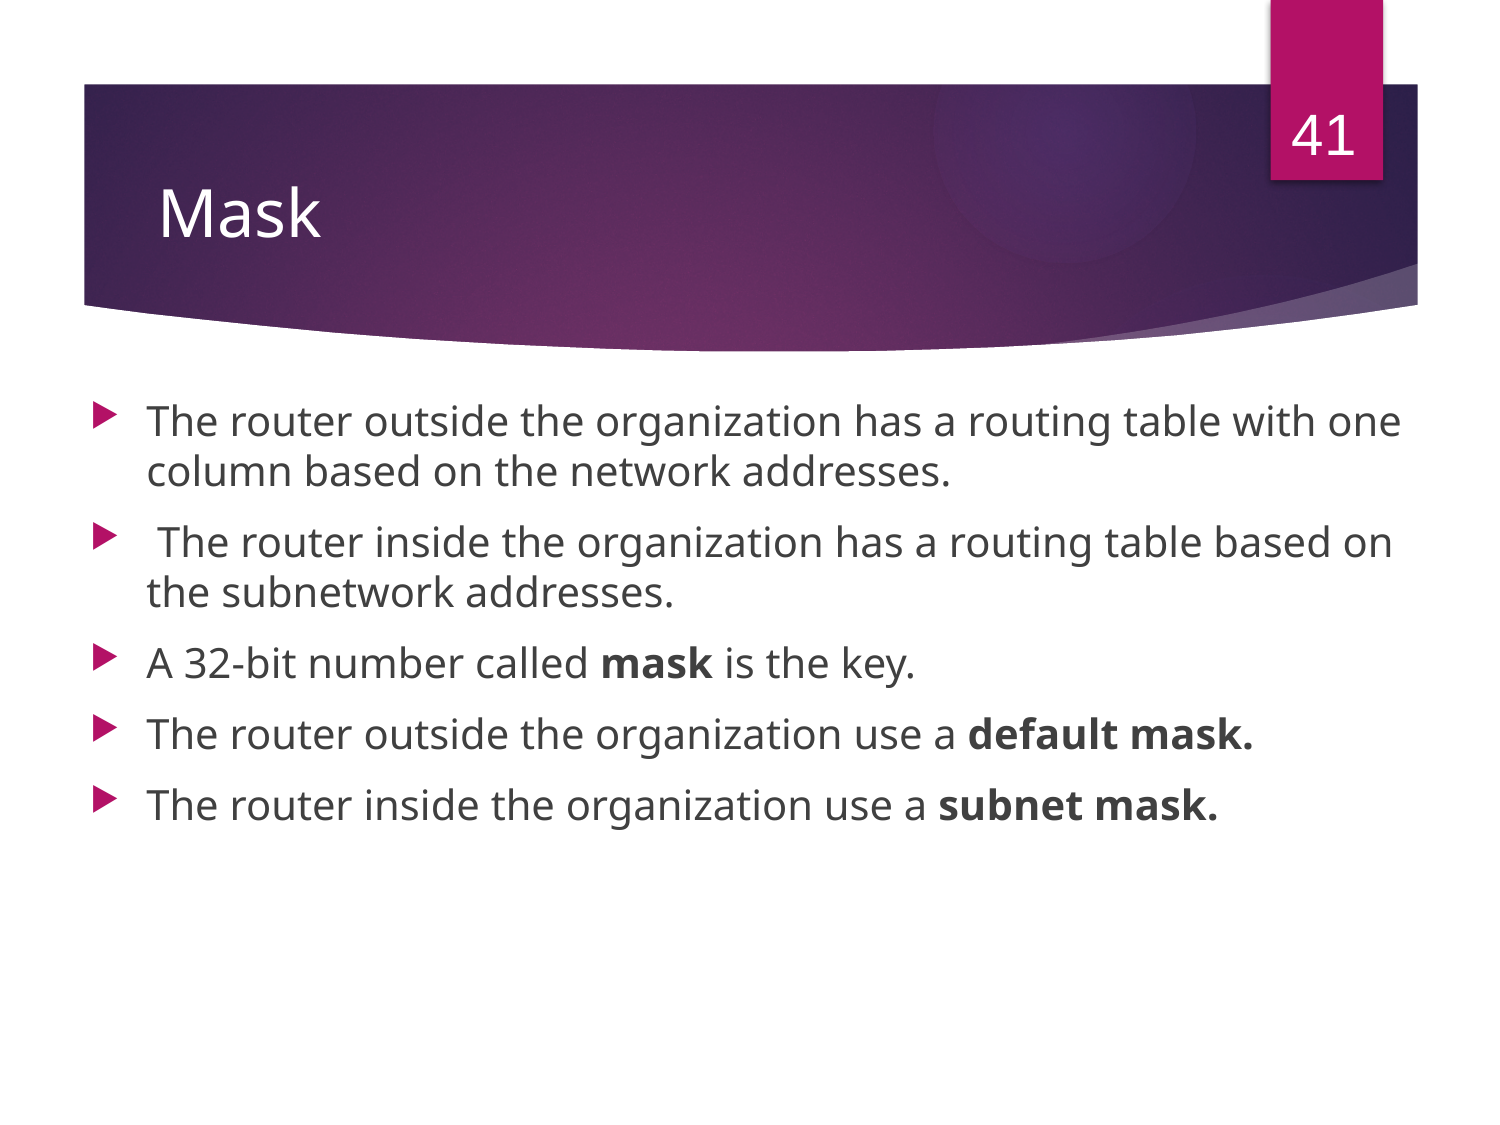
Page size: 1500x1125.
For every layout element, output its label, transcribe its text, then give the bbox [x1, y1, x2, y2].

slide_number 41 [1259, 48, 1390, 175]
title Mask [142, 152, 1183, 269]
list The router outside the organization has a routing table with one column based on the network addresses. The router inside the organization has a routing table based on the subnetwork addresses. A 32-bit number called mask is the key. The router outside the organization use a default mask. The router inside the organization use a subnet mask. [75, 387, 1438, 1038]
